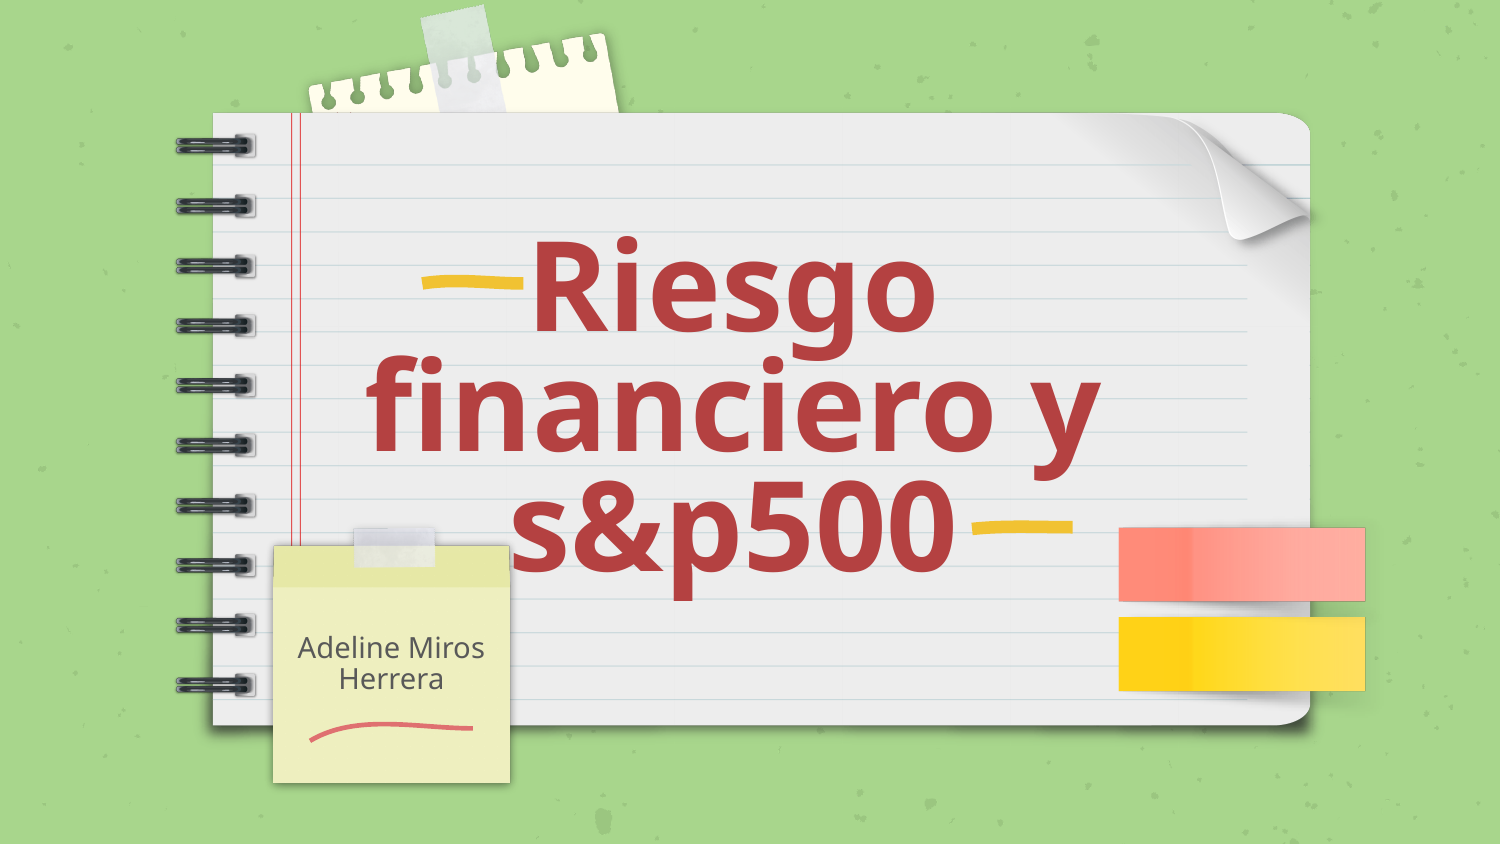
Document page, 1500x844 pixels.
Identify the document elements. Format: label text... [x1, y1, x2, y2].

text_box [309, 724, 473, 741]
subtitle Adeline Miros Herrera [274, 618, 509, 749]
picture [171, 0, 1407, 795]
title Riesgo financiero y s&p500 [251, 283, 1216, 611]
